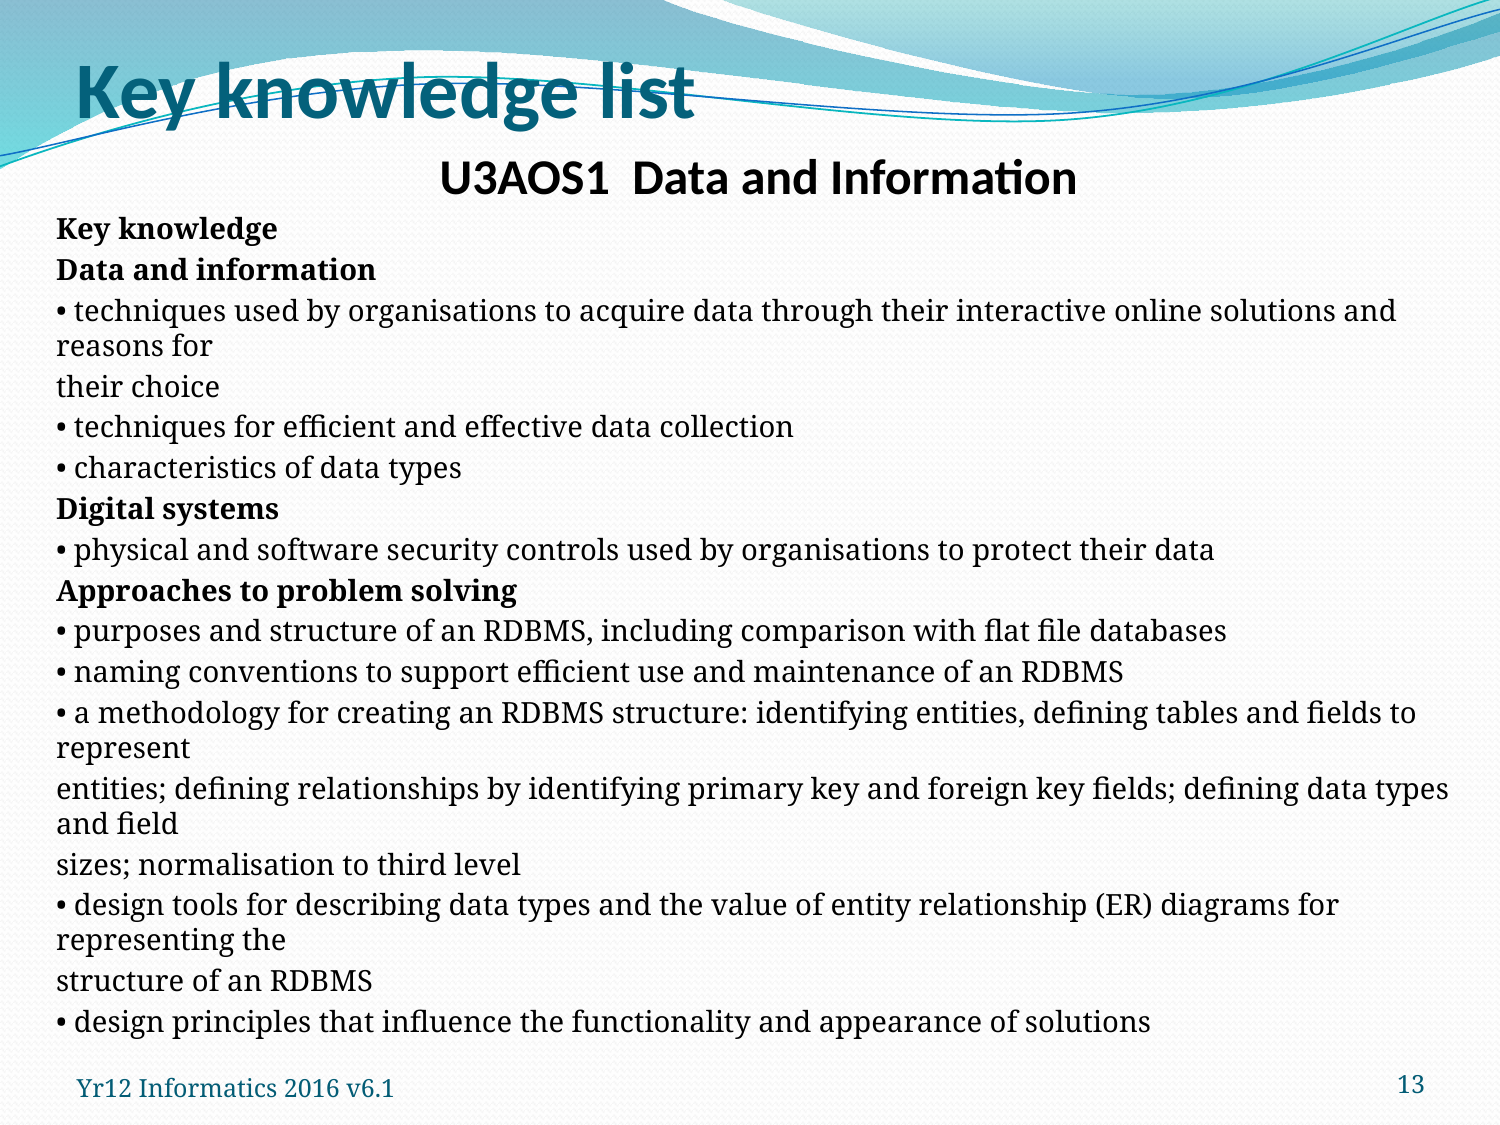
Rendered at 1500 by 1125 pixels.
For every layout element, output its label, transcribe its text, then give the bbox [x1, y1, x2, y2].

slide_number 13 [1299, 1042, 1425, 1103]
title Key knowledge list [76, 30, 1427, 135]
footer Yr12 Informatics 2016 v6.1 [76, 1046, 627, 1107]
list U3AOS1 Data and Information Key knowledge Data and information • techniques used by organisations to acquire data through their interactive online solutions and reasons for their choice • techniques for efficient and effective data collection • characteristics of data types Digital systems • physical and software security controls used by organisations to protect their data Approaches to problem solving • purposes and structure of an RDBMS, including comparison with flat file databases • naming conventions to support efficient use and maintenance of an RDBMS • a methodology for creating an RDBMS structure: identifying entities, defining tables and fields to represent entities; defining relationships by identifying primary key and foreign key fields; defining data types and field sizes; normalisation to third level • design tools for describing data types and the value of entity relationship (ER) diagrams for representing the structure of an RDBMS • design principles that influence the functionality and appearance of solutions [41, 137, 1477, 1024]
